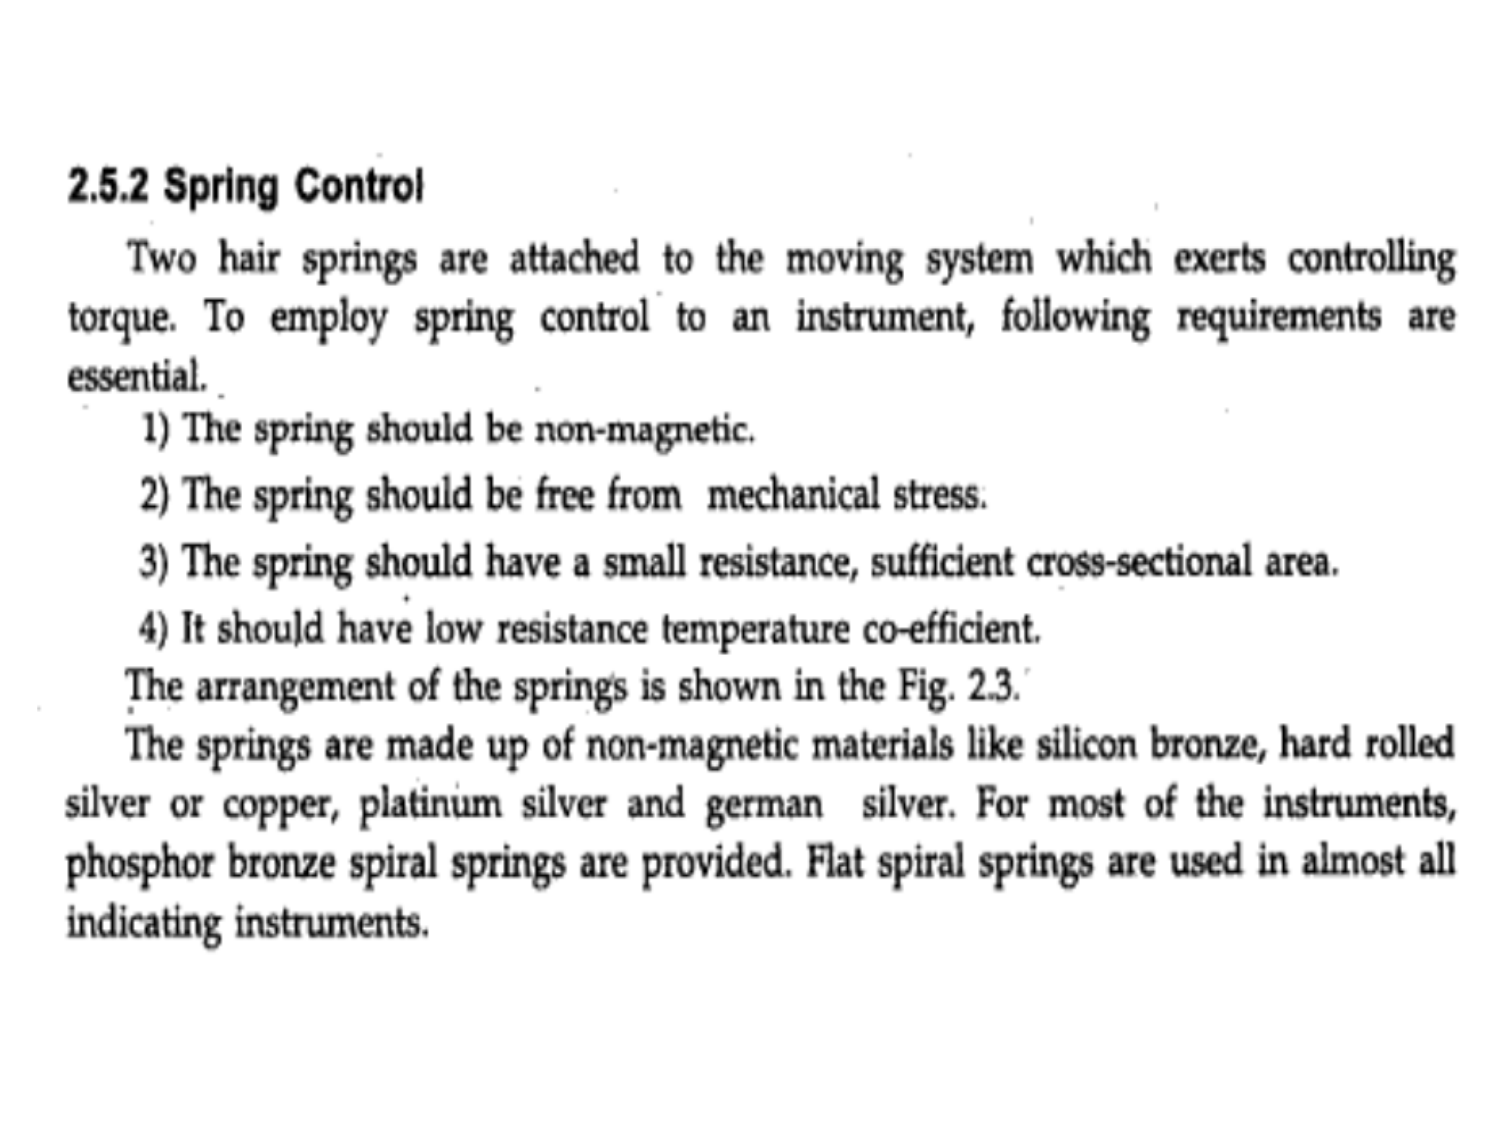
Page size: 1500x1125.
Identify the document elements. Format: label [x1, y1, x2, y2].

list [37, 137, 1476, 976]
